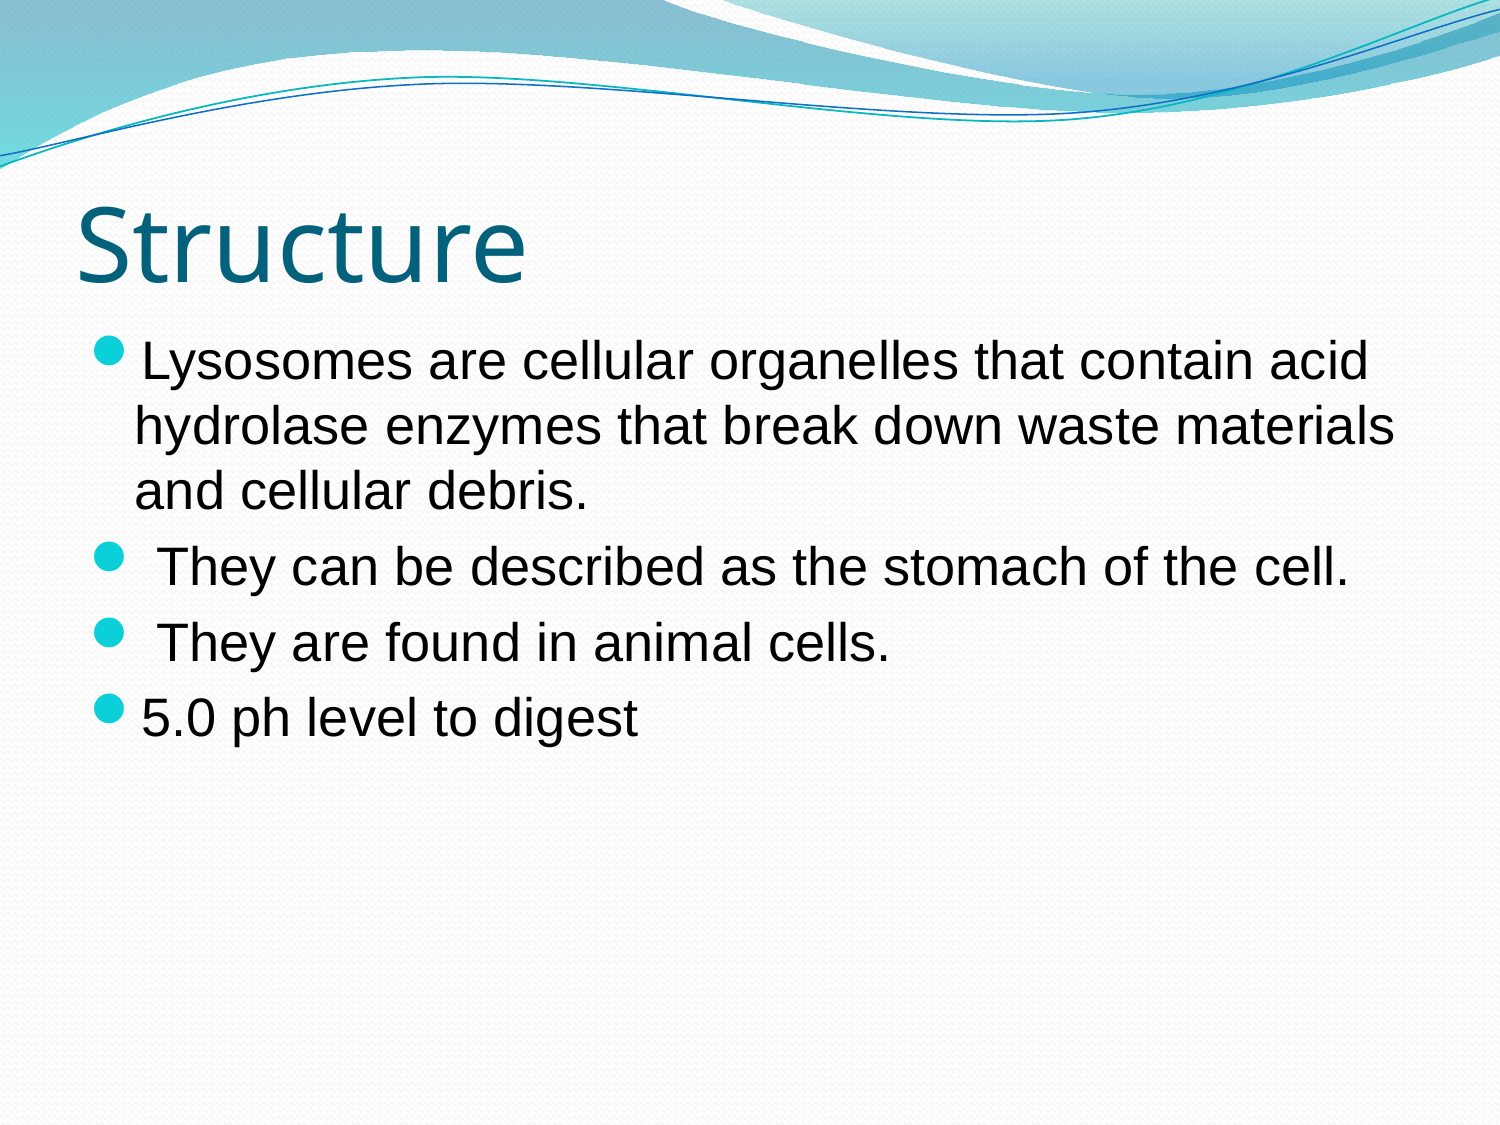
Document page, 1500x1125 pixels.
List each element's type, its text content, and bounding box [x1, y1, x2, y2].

list Lysosomes are cellular organelles that contain acid hydrolase enzymes that break down waste materials and cellular debris. They can be described as the stomach of the cell. They are found in animal cells. 5.0 ph level to digest [75, 317, 1425, 1038]
title Structure [75, 115, 1425, 303]
